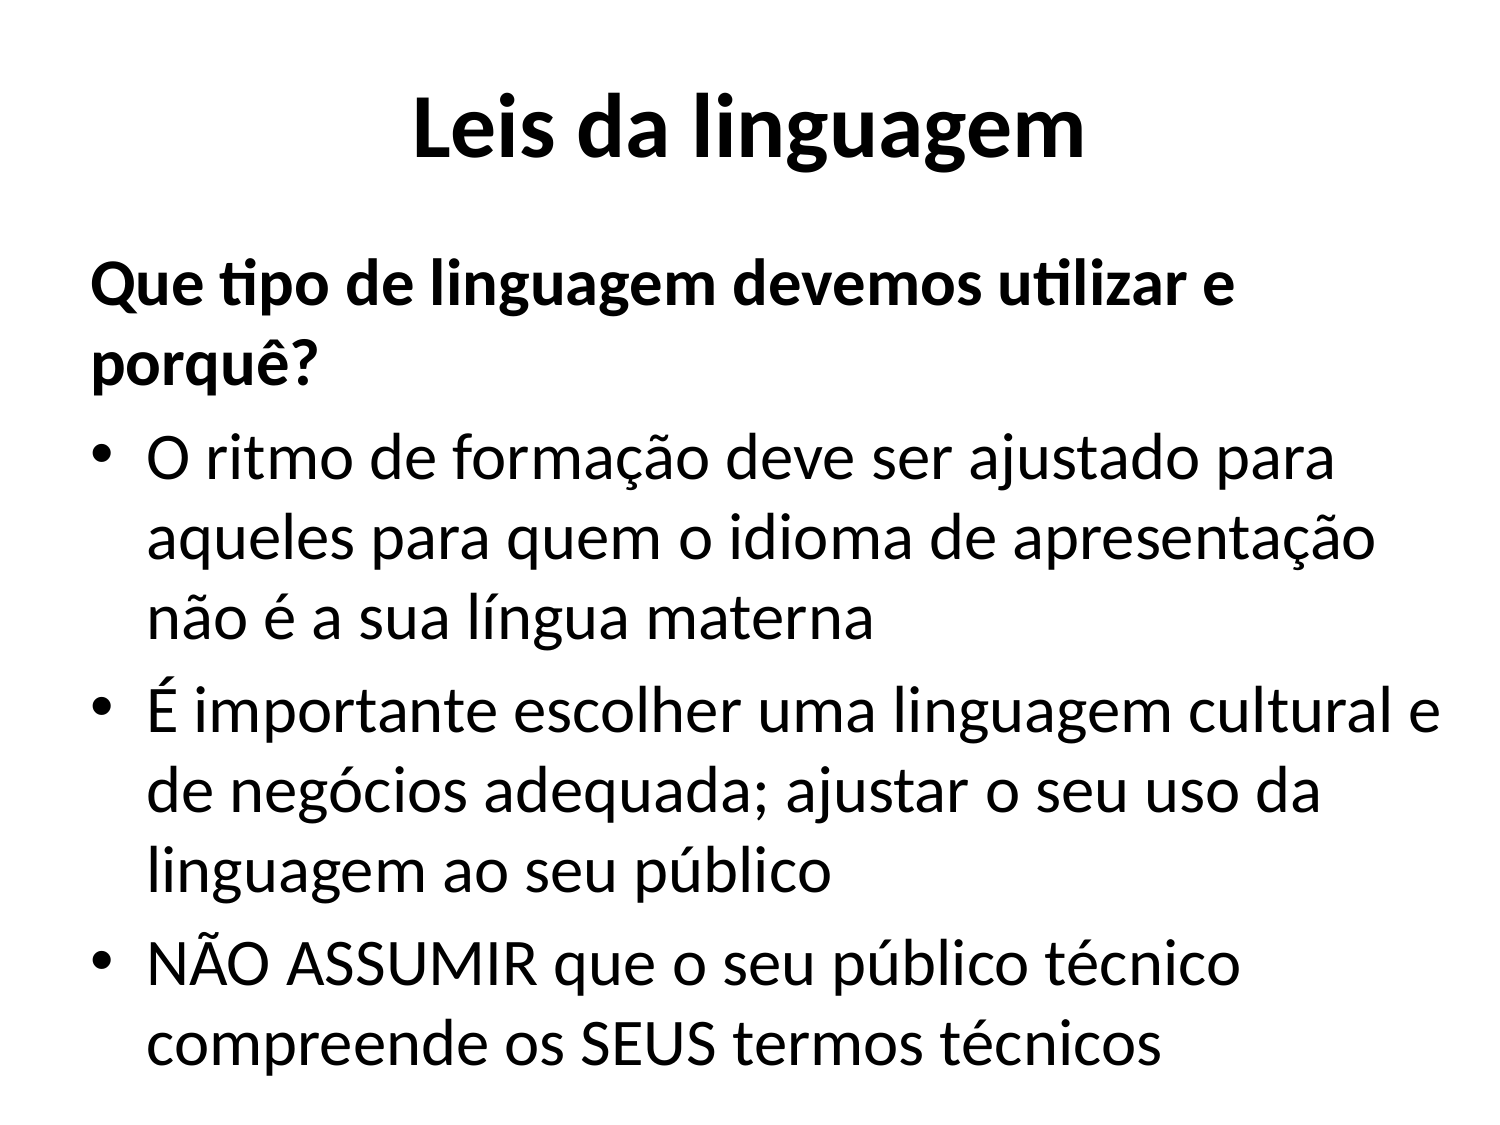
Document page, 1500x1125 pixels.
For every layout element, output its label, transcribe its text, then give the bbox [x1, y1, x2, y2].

title Leis da linguagem [74, 44, 1426, 197]
list Que tipo de linguagem devemos utilizar e porquê? O ritmo de formação deve ser ajustado para aqueles para quem o idioma de apresentação não é a sua língua materna É importante escolher uma linguagem cultural e de negócios adequada; ajustar o seu uso da linguagem ao seu público NÃO ASSUMIR que o seu público técnico compreende os SEUS termos técnicos [74, 231, 1459, 1006]
